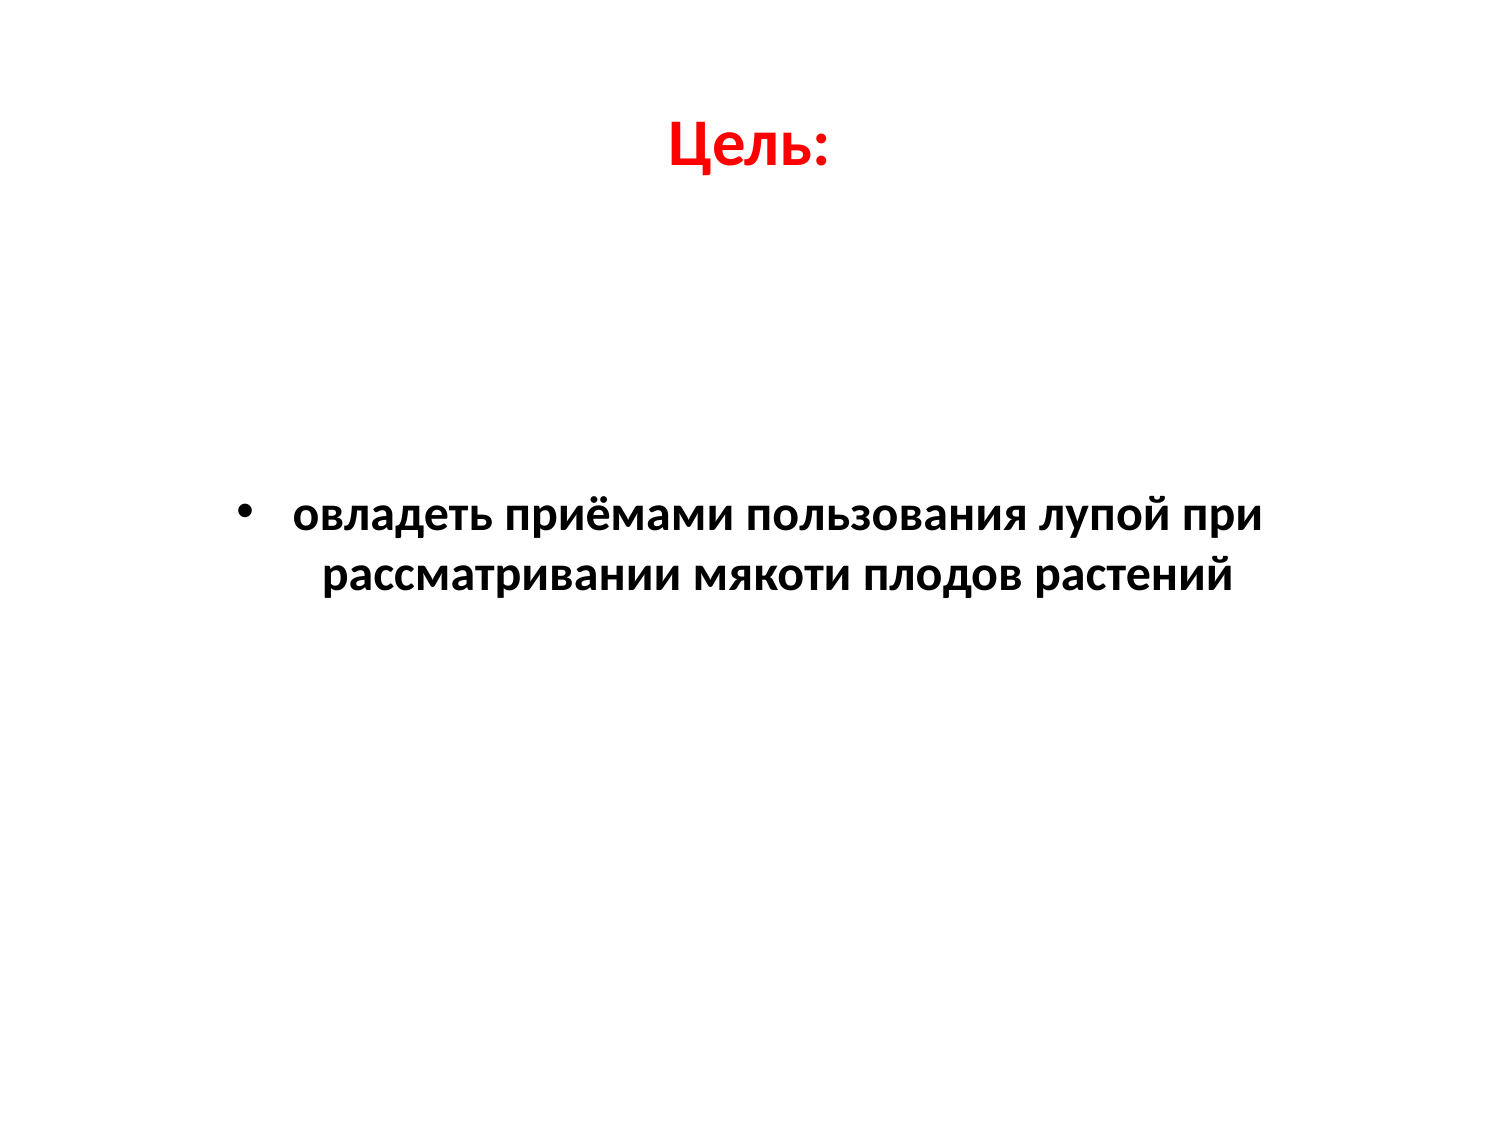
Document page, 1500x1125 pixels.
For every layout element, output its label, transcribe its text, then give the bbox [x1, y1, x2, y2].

title Цель: [75, 45, 1425, 233]
list овладеть приёмами пользования лупой при рассматривании мякоти плодов растений [75, 262, 1425, 1005]
